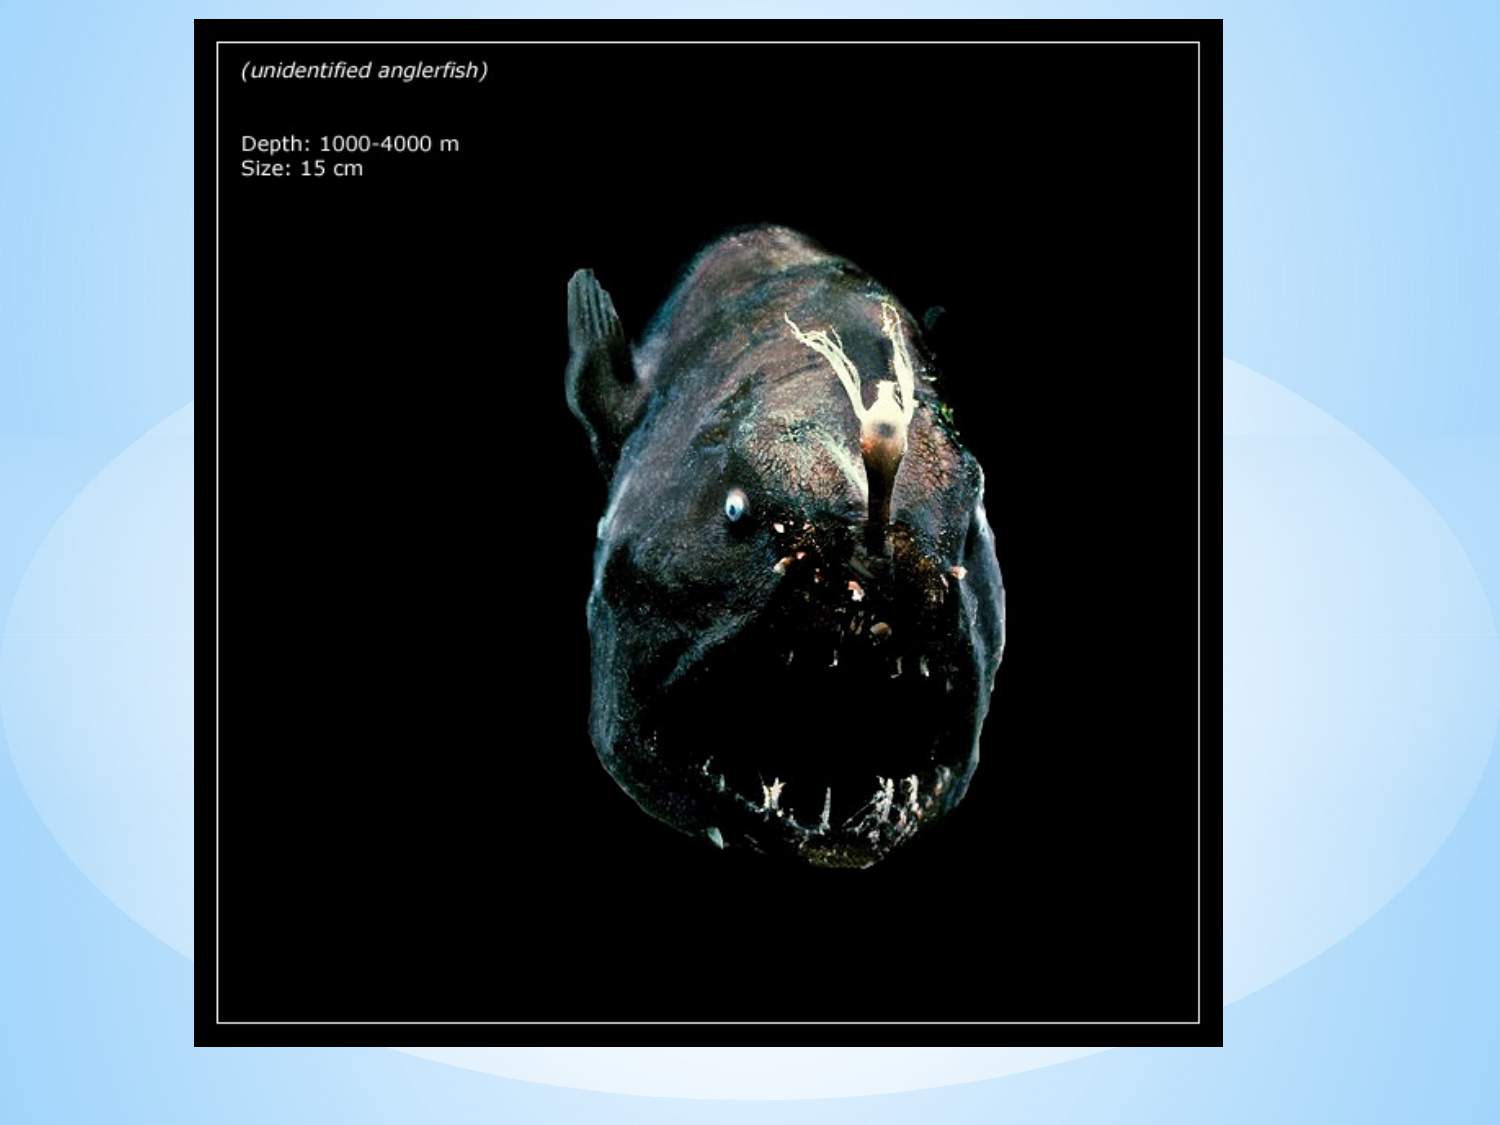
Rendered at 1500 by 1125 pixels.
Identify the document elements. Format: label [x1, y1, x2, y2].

picture [194, 18, 1223, 1047]
